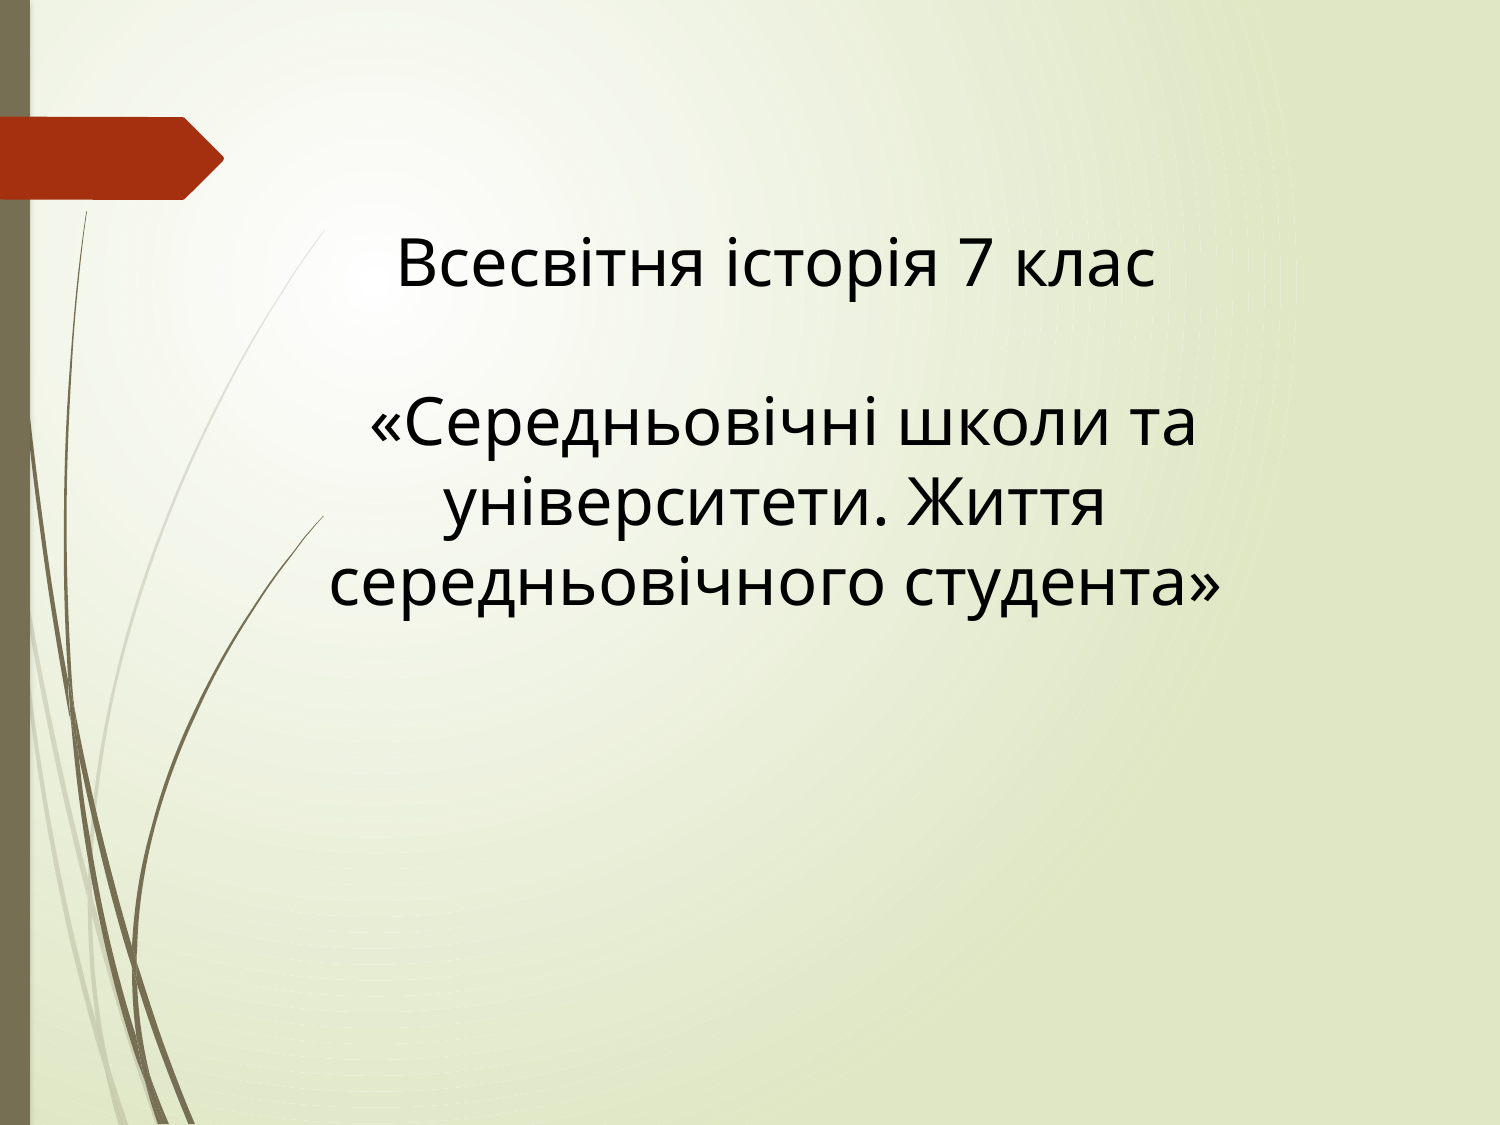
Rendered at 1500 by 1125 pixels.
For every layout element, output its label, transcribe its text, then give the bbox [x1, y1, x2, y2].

text_box Всесвітня історія 7 клас «Середньовічні школи та університети. Життя середньовічного студента» [279, 211, 1273, 627]
